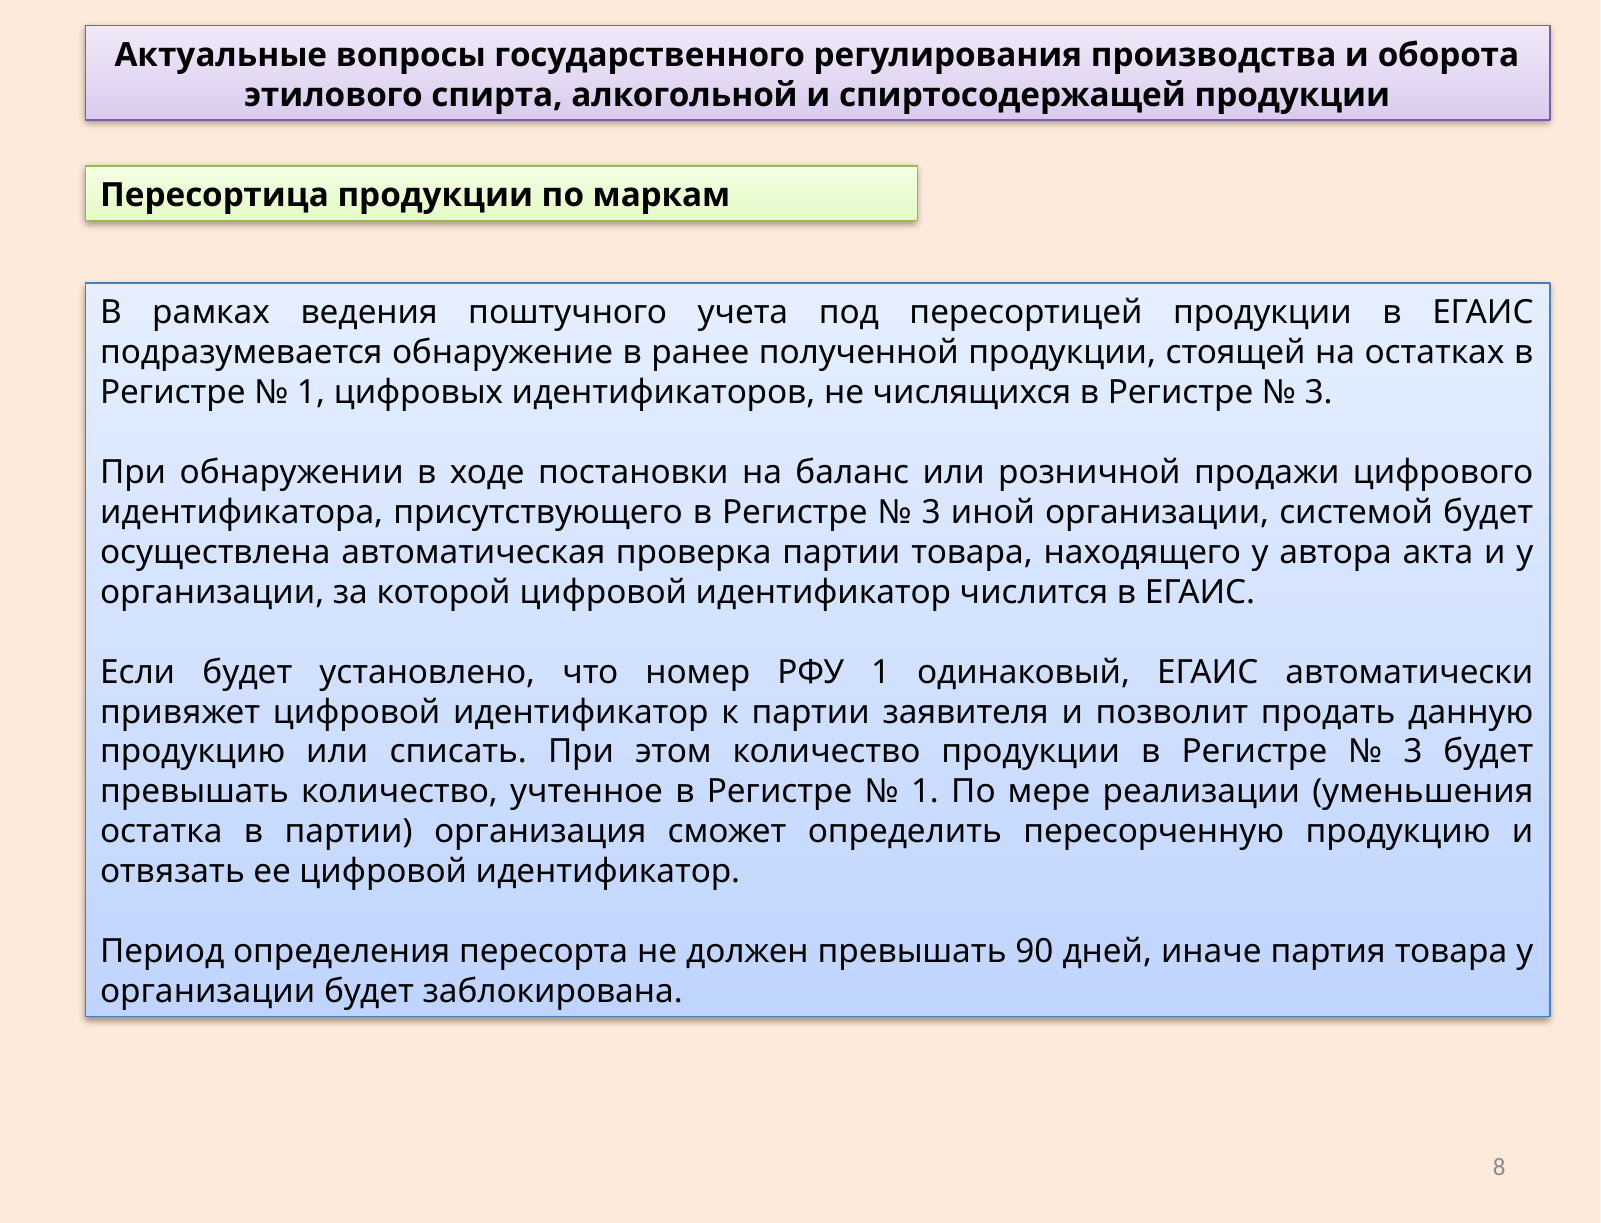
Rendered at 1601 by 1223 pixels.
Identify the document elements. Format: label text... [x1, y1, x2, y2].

slide_number 8 [1147, 1133, 1521, 1199]
text_box В рамках ведения поштучного учета под пересортицей продукции в ЕГАИС подразумевается обнаружение в ранее полученной продукции, стоящей на остатках в Регистре № 1, цифровых идентификаторов, не числящихся в Регистре № 3. При обнаружении в ходе постановки на баланс или розничной продажи цифрового идентификатора, присутствующего в Регистре № 3 иной организации, системой будет осуществлена автоматическая проверка партии товара, находящего у автора акта и у организации, за которой цифровой идентификатор числится в ЕГАИС. Если будет установлено, что номер РФУ 1 одинаковый, ЕГАИС автоматически привяжет цифровой идентификатор к партии заявителя и позволит продать данную продукцию или списать. При этом количество продукции в Регистре № 3 будет превышать количество, учтенное в Регистре № 1. По мере реализации (уменьшения остатка в партии) организация сможет определить пересорченную продукцию и отвязать ее цифровой идентификатор. Период определения пересорта не должен превышать 90 дней, иначе партия товара у организации будет заблокирована. [85, 282, 1551, 1017]
text_box Актуальные вопросы государственного регулирования производства и оборота этилового спирта, алкогольной и спиртосодержащей продукции [85, 25, 1551, 121]
text_box Пересортица продукции по маркам [85, 165, 918, 221]
